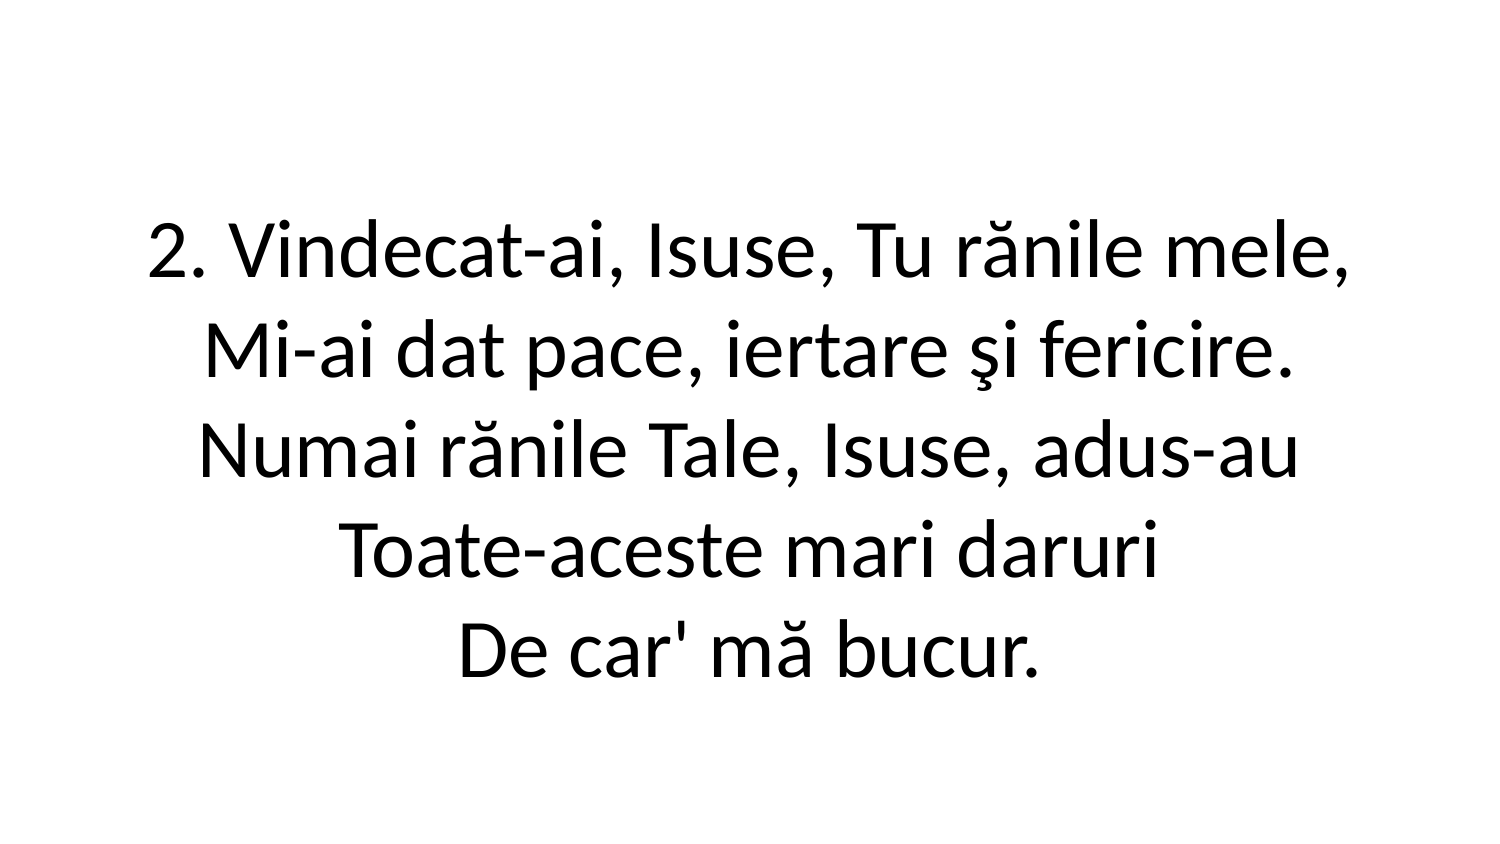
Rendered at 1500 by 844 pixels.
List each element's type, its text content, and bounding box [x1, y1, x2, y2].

text_box 2. Vindecat-ai, Isuse, Tu rănile mele, Mi-ai dat pace, iertare şi fericire. Numai rănile Tale, Isuse, adus-au Toate-aceste mari daruri De car' mă bucur. [131, 142, 1369, 702]
